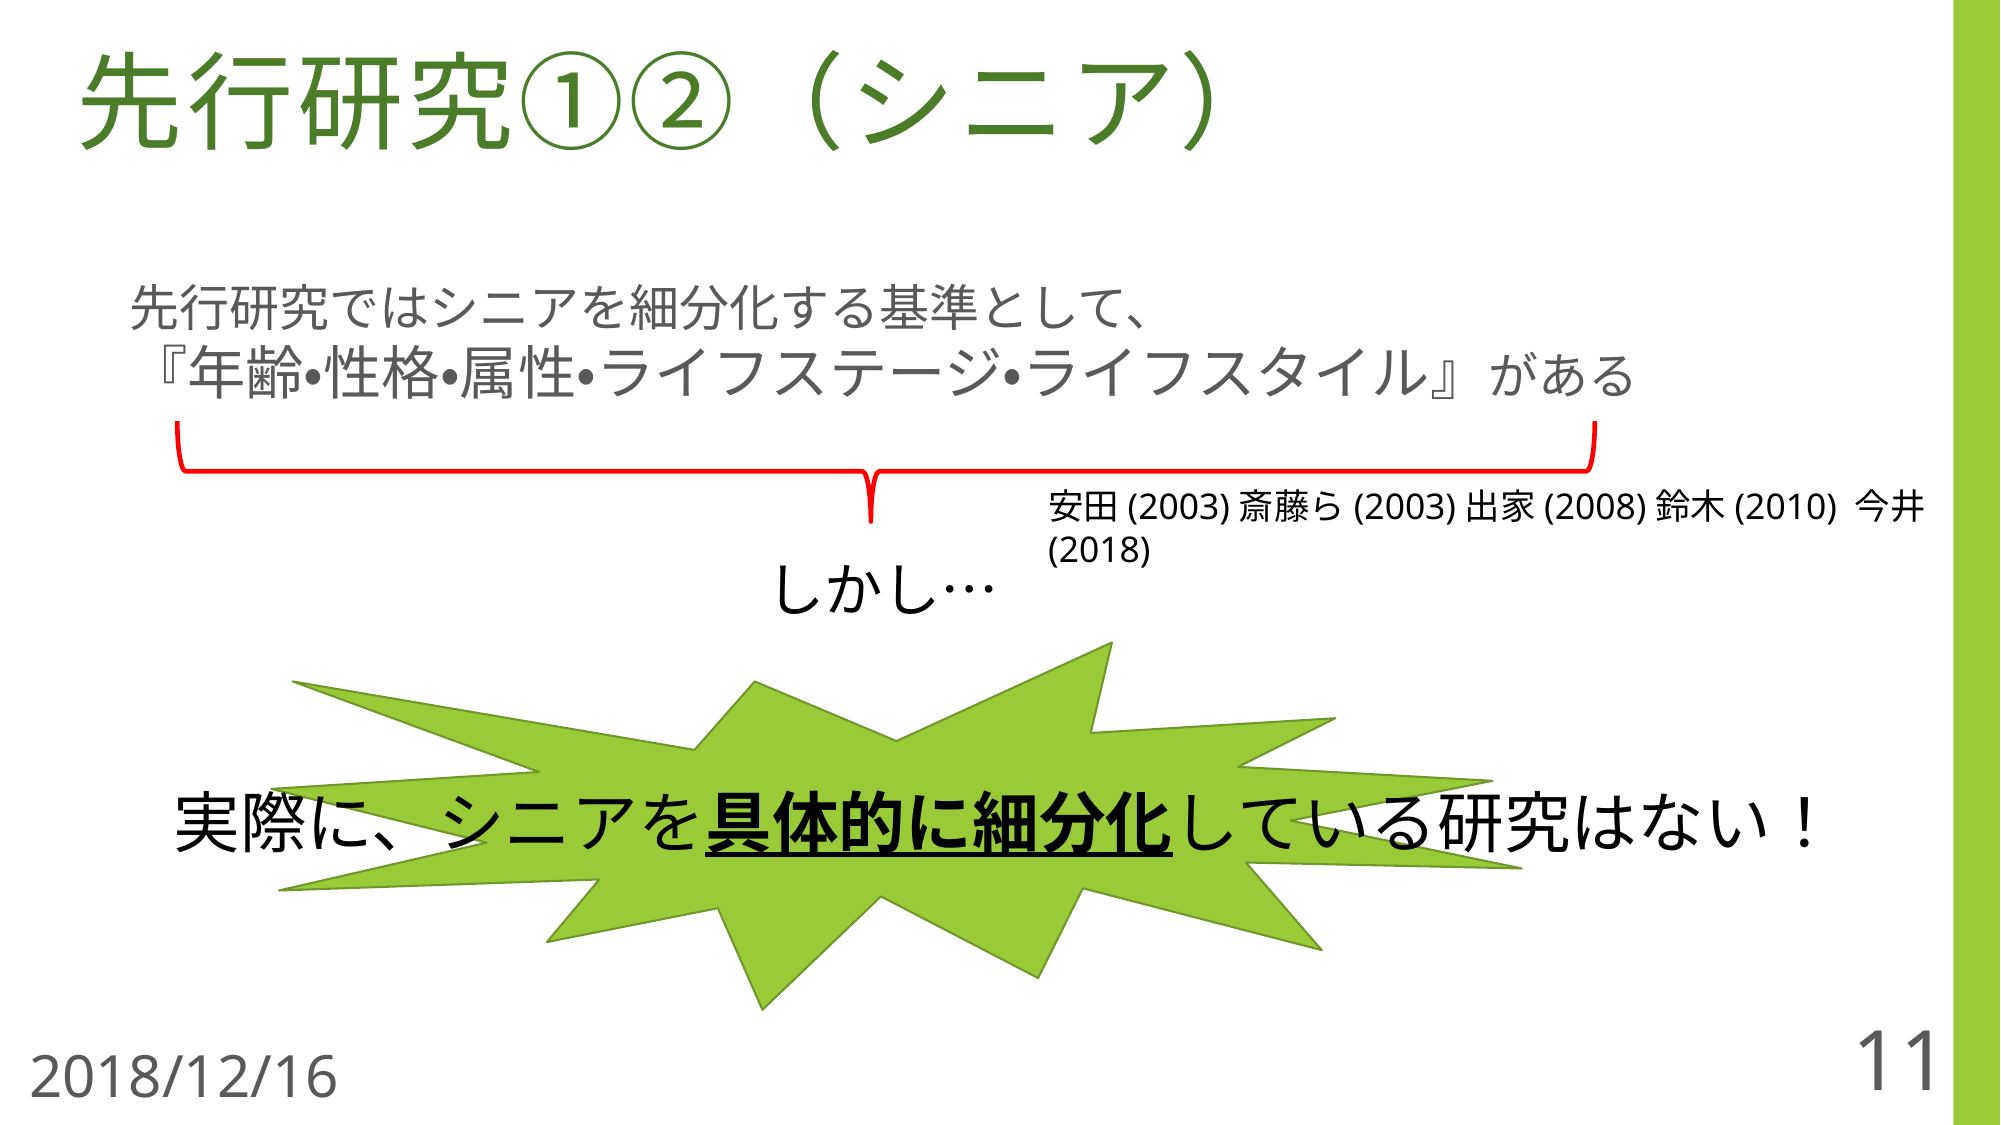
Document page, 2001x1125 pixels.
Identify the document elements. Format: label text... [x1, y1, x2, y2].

text_box 先行研究ではシニアを細分化する基準として、 『年齢・性格・属性・ライフステージ・ライフスタイル』がある [114, 268, 1963, 494]
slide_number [14, 1045, 397, 1103]
text_box [291, 641, 1370, 773]
text_box [278, 868, 1323, 1011]
text_box 安田(2003)斎藤ら(2003)出家(2008)鈴木(2010) 今井(2018) [1033, 476, 1998, 577]
slide_number 11 [1500, 1035, 1963, 1093]
text_box [176, 421, 1596, 513]
text_box しかし… [751, 545, 1314, 631]
text_box 実際に、シニアを具体的に細分化している研究はない！ [158, 773, 1854, 868]
text_box [464, 513, 1075, 656]
text_box 先行研究①②（シニア） [61, 42, 1732, 288]
